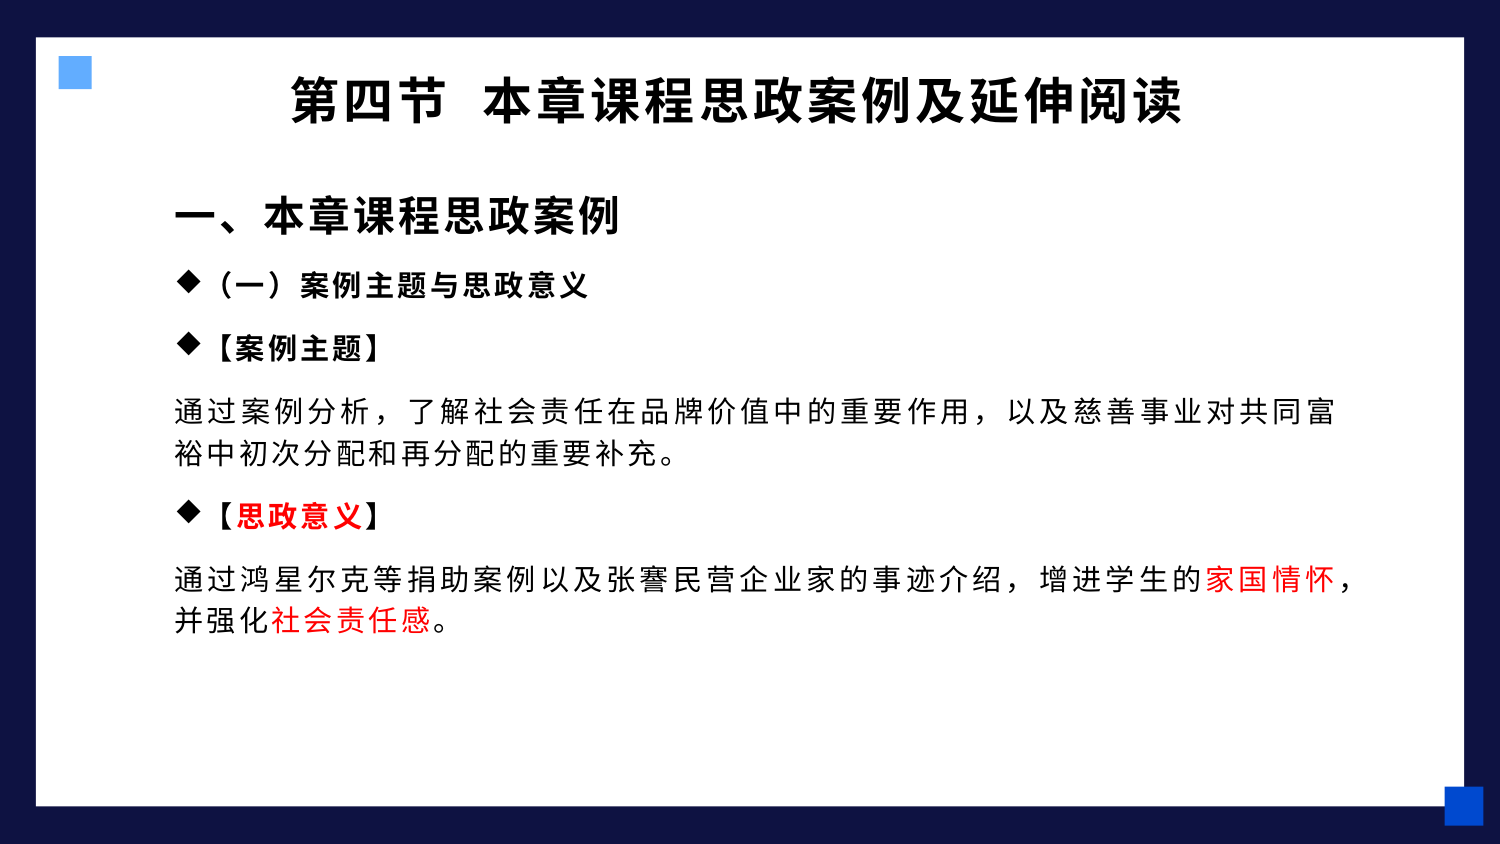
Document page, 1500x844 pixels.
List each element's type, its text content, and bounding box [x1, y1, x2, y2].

list 一、本章课程思政案例 （一）案例主题与思政意义 【案例主题】 通过案例分析，了解社会责任在品牌价值中的重要作用，以及慈善事业对共同富裕中初次分配和再分配的重要补充。 【思政意义】 通过鸿星尔克等捐助案例以及张謇民营企业家的事迹介绍，增进学生的家国情怀，并强化社会责任感。 [157, 179, 1353, 605]
title 第四节 本章课程思政案例及延伸阅读 [141, 48, 1327, 139]
